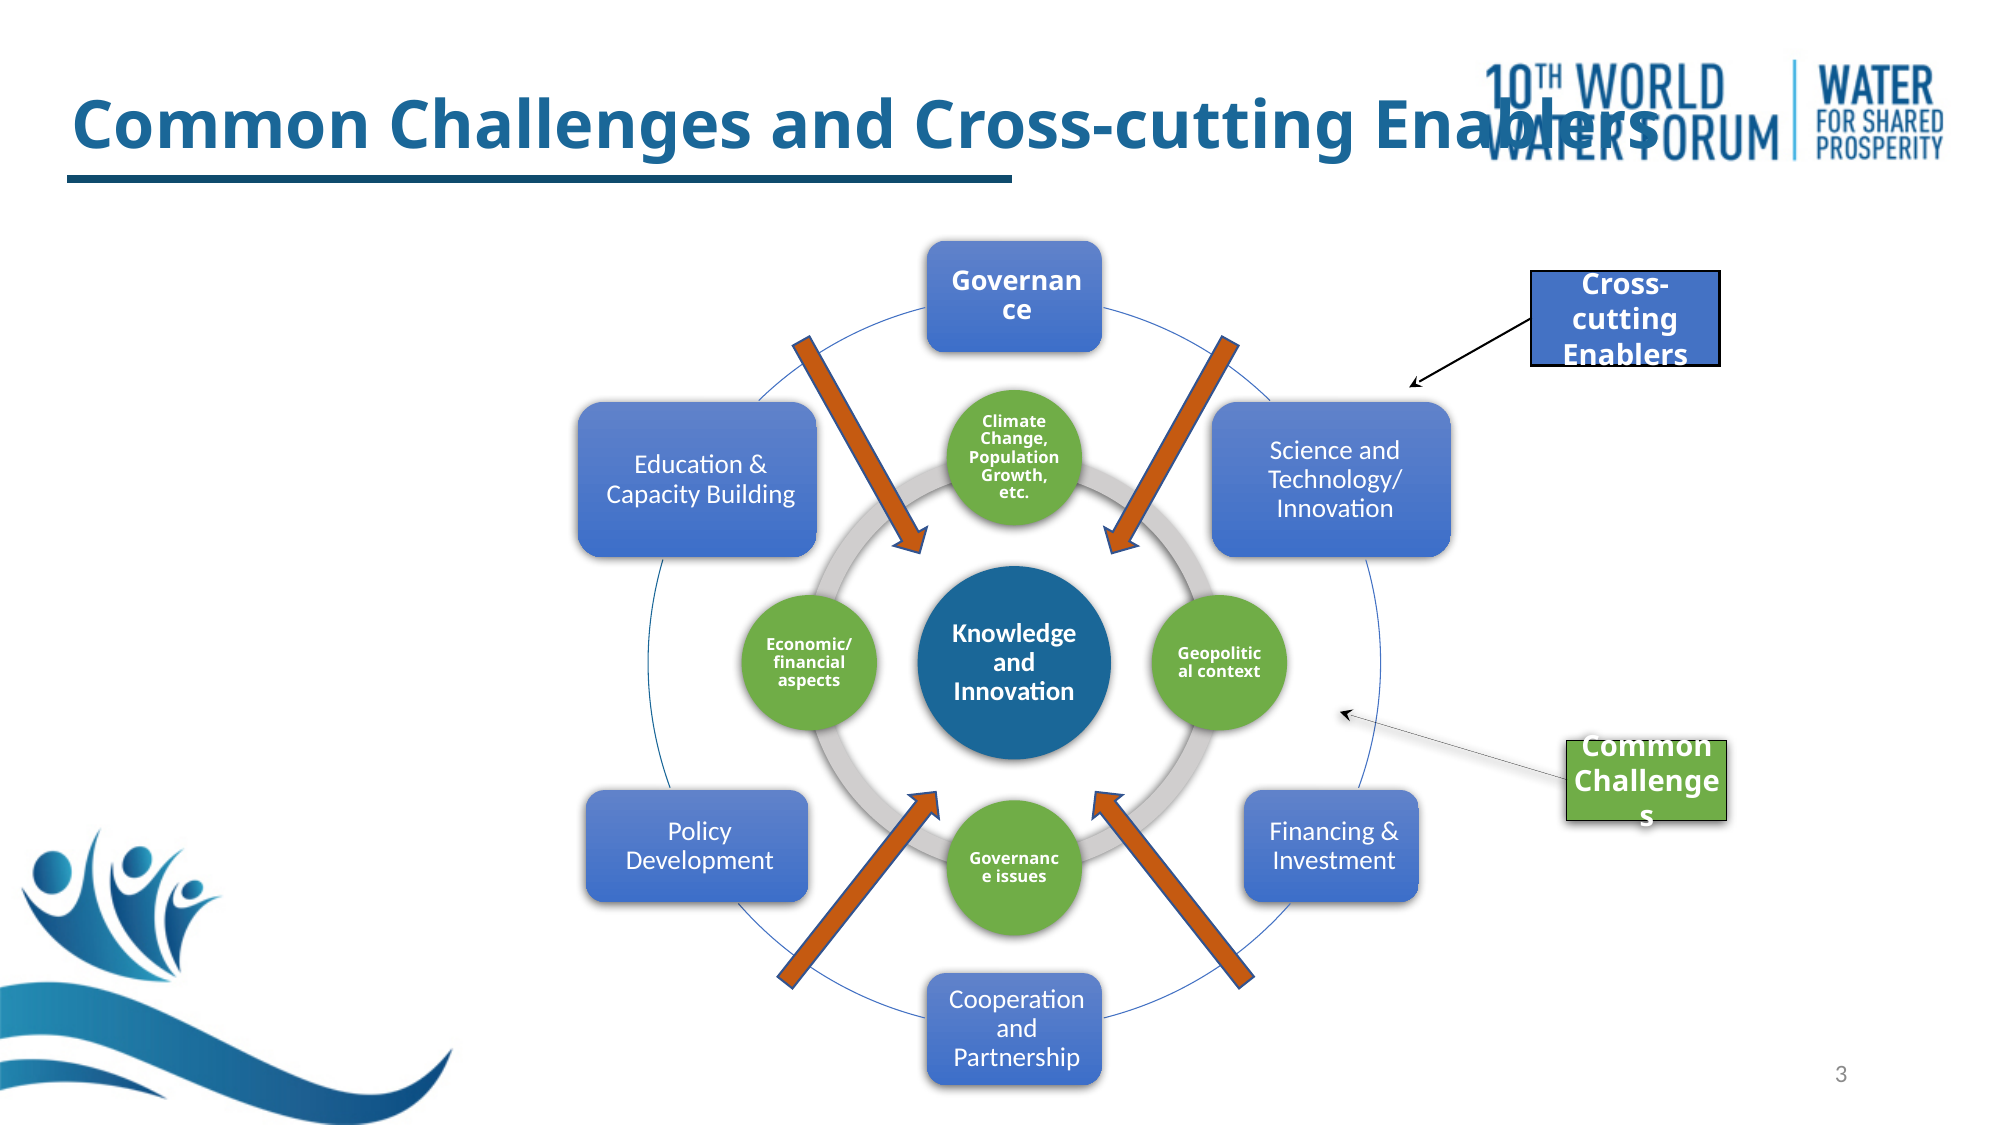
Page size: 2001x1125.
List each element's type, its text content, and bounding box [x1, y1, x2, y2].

slide_number 3 [1546, 1042, 1863, 1103]
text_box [593, 389, 1436, 936]
picture [0, 0, 2001, 1125]
text_box Cross-cutting Enablers [1546, 270, 1721, 367]
text_box Common Challenges [1546, 740, 1727, 821]
text_box Common Challenges and Cross-cutting Enablers [56, 17, 1782, 236]
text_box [482, 218, 1546, 1108]
